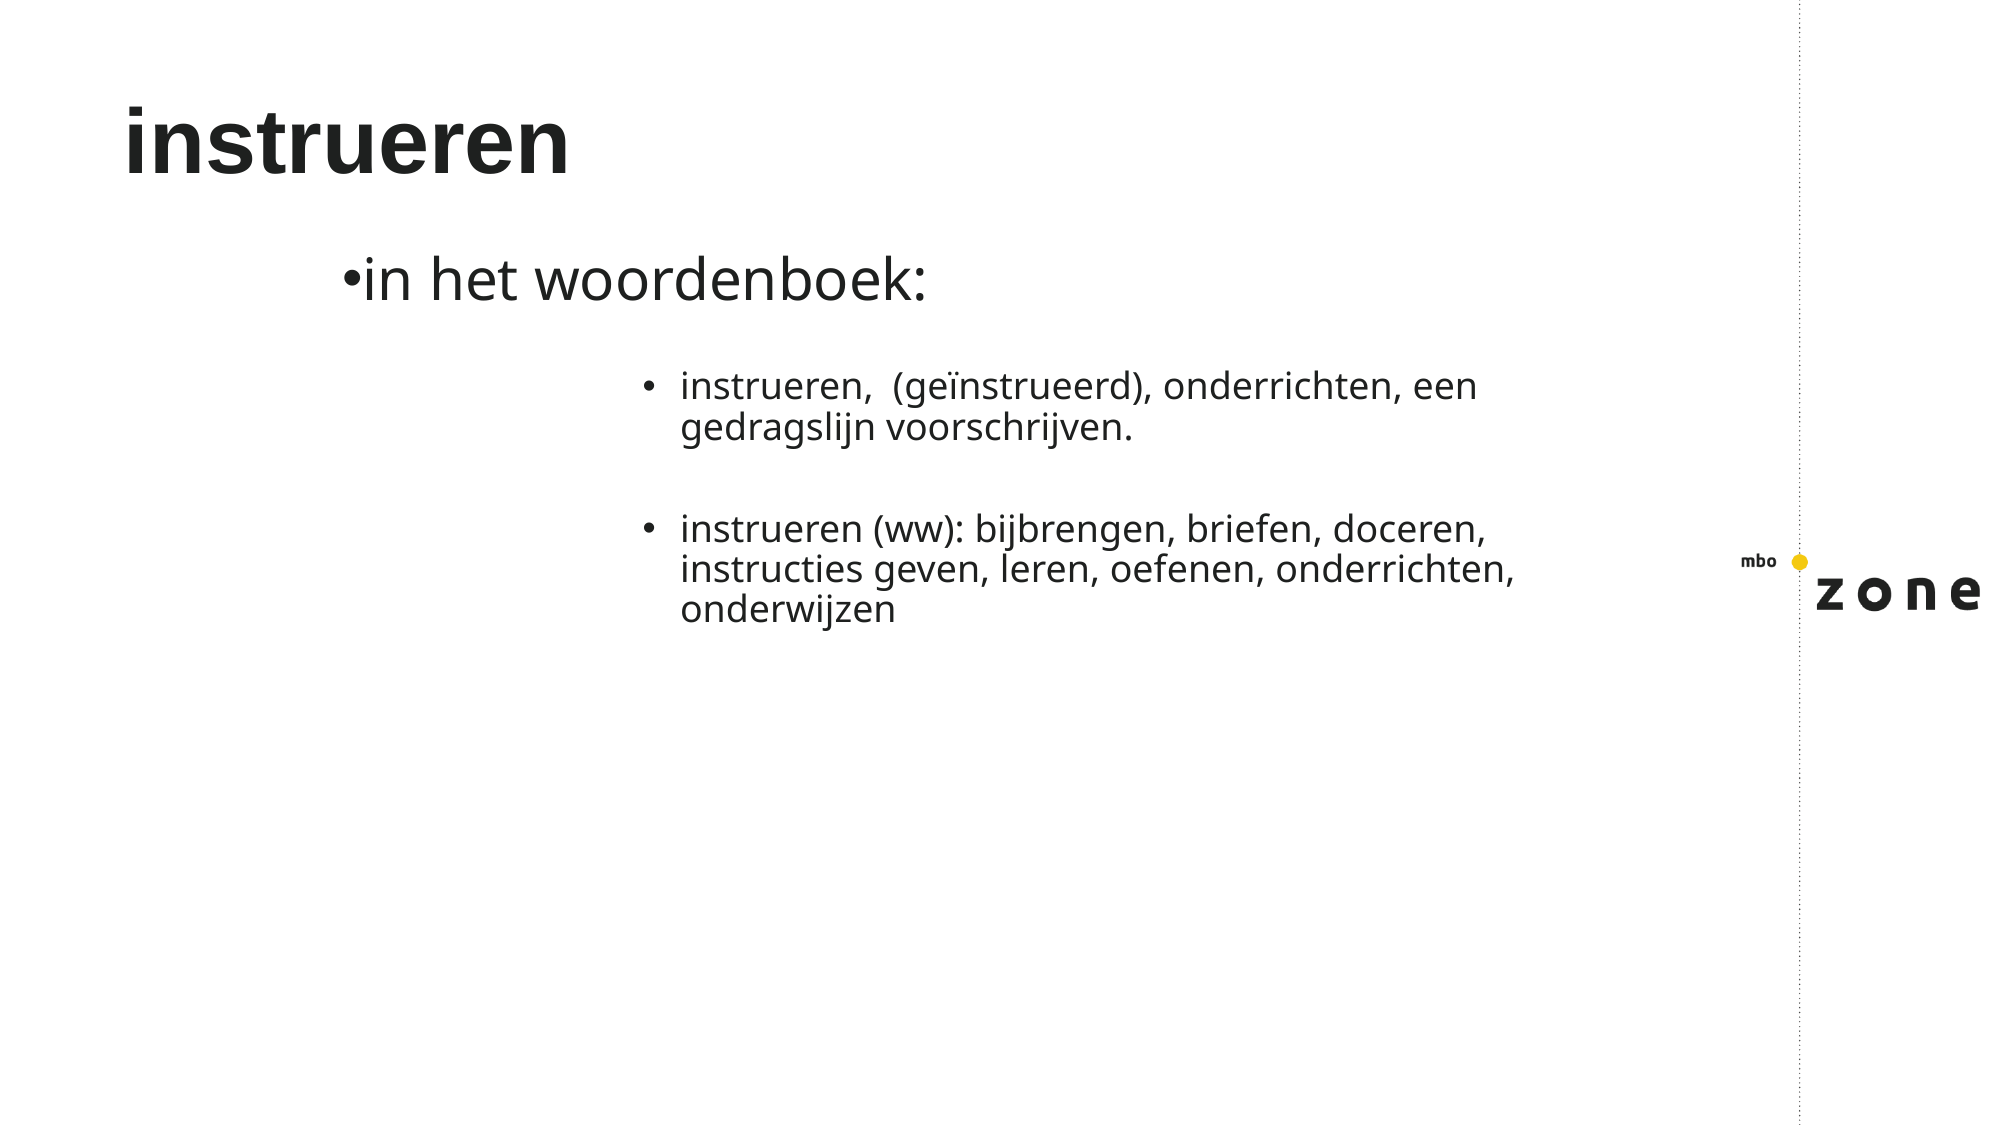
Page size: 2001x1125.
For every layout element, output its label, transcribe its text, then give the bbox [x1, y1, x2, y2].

picture [1596, 0, 2001, 1125]
title instrueren [124, 94, 934, 213]
list in het woordenboek: instrueren, (geïnstrueerd), onderrichten, een gedragslijn voorschrijven. instrueren (ww): bijbrengen, briefen, doceren, instructies geven, leren, oefenen, onderrichten, onderwijzen [342, 242, 1524, 1010]
